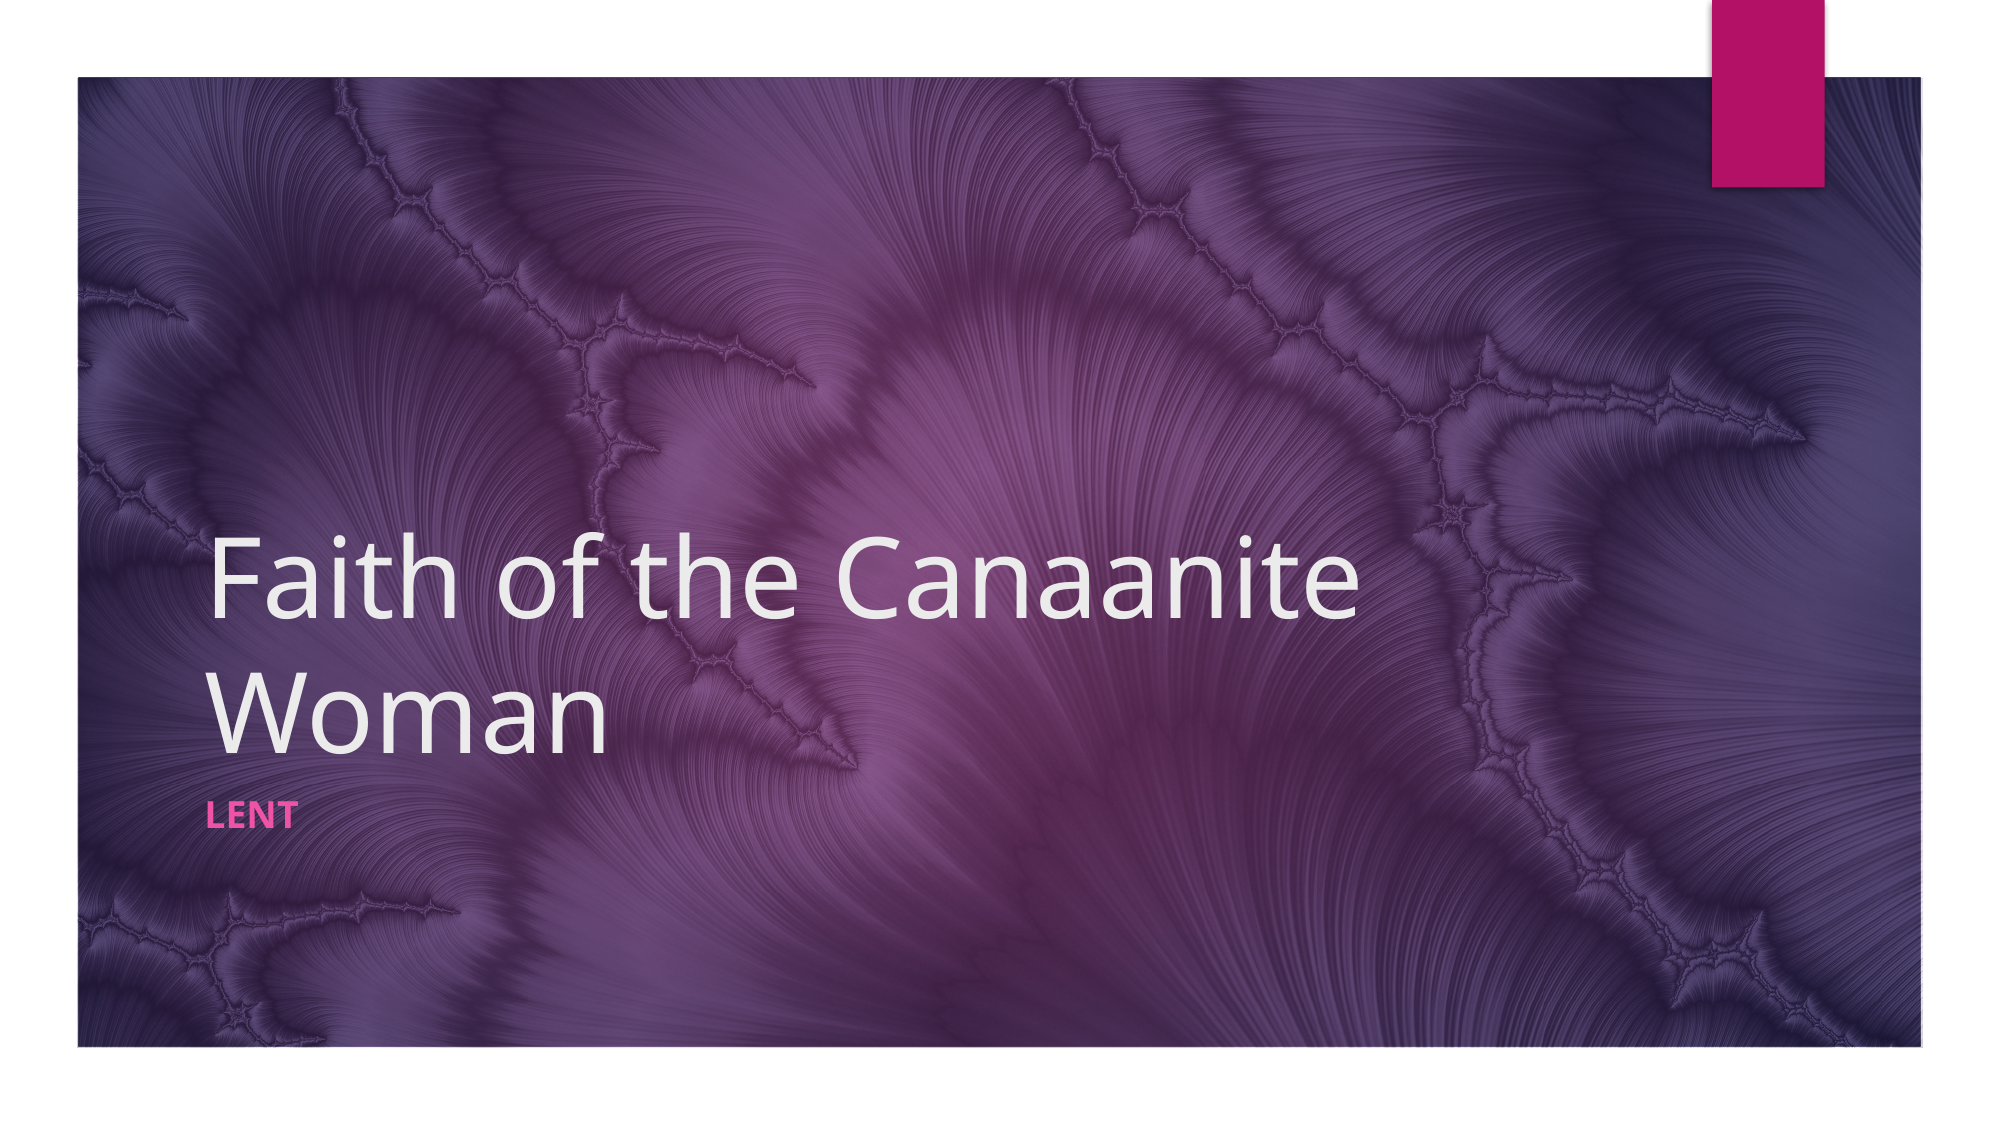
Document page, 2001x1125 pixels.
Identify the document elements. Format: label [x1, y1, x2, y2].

picture [77, 77, 1923, 1048]
text_box [0, 0, 2000, 1125]
